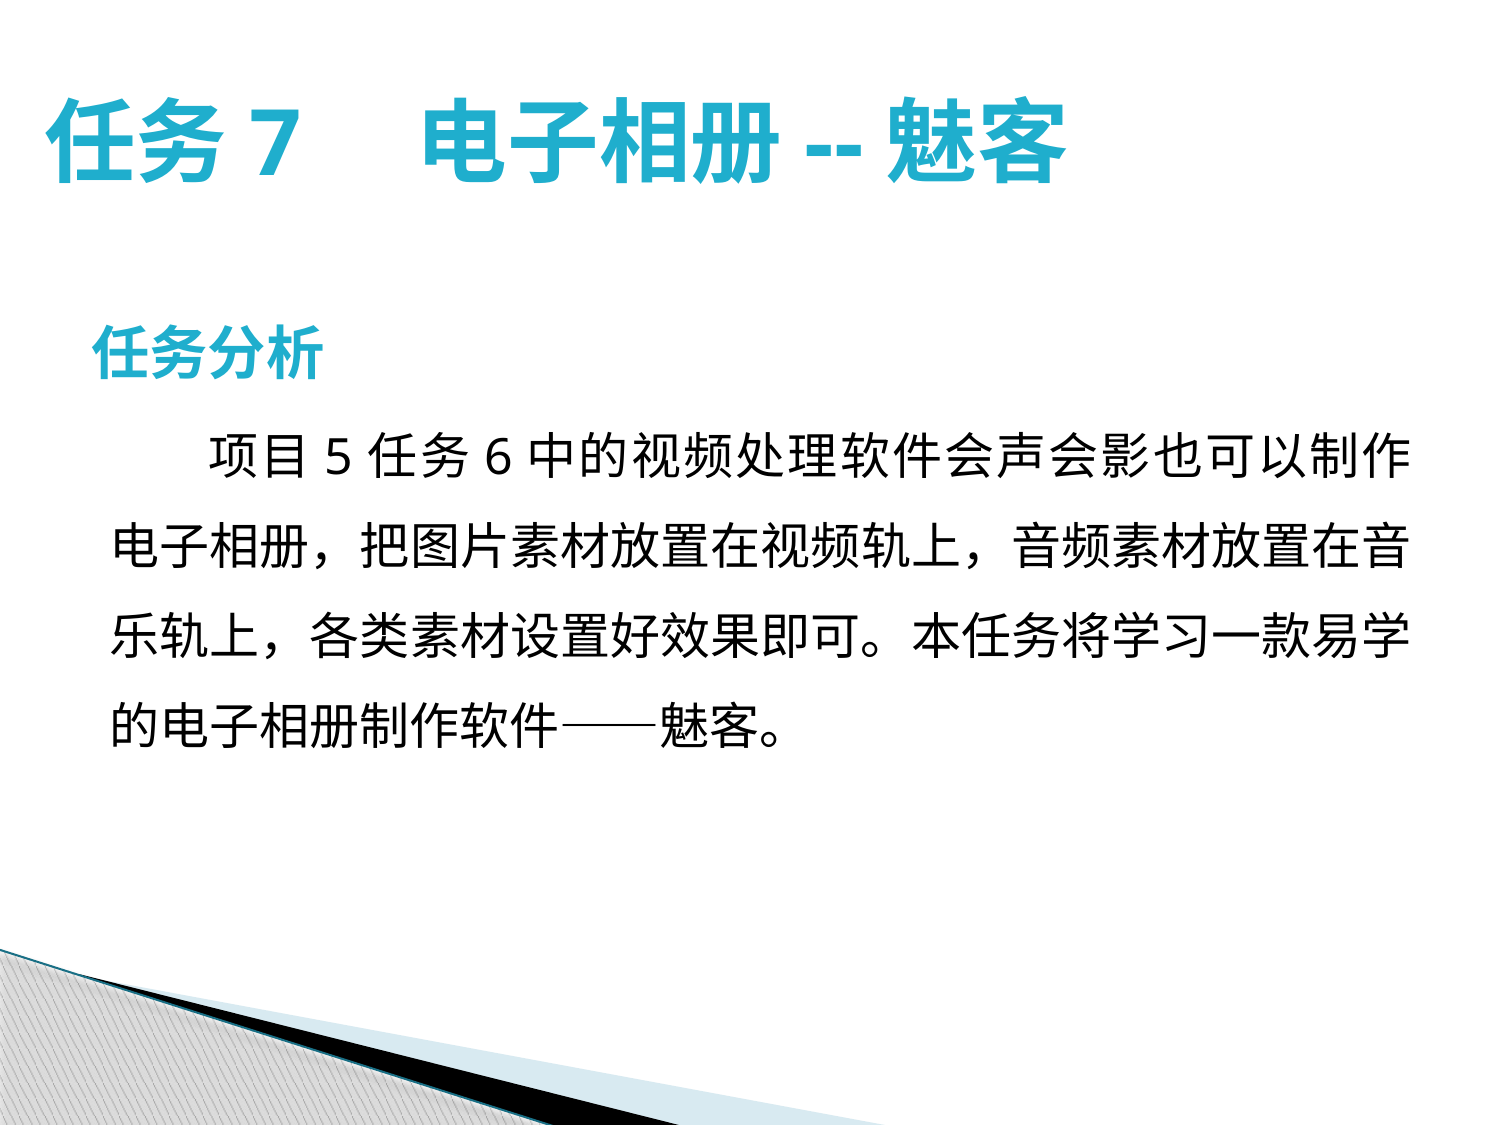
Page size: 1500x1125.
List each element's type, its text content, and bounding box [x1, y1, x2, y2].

title 任务7 电子相册--魅客 [29, 45, 1500, 233]
list 任务分析 项目5任务6中的视频处理软件会声会影也可以制作电子相册，把图片素材放置在视频轨上，音频素材放置在音乐轨上，各类素材设置好效果即可。本任务将学习一款易学的电子相册制作软件——魅客。 [76, 267, 1427, 1012]
